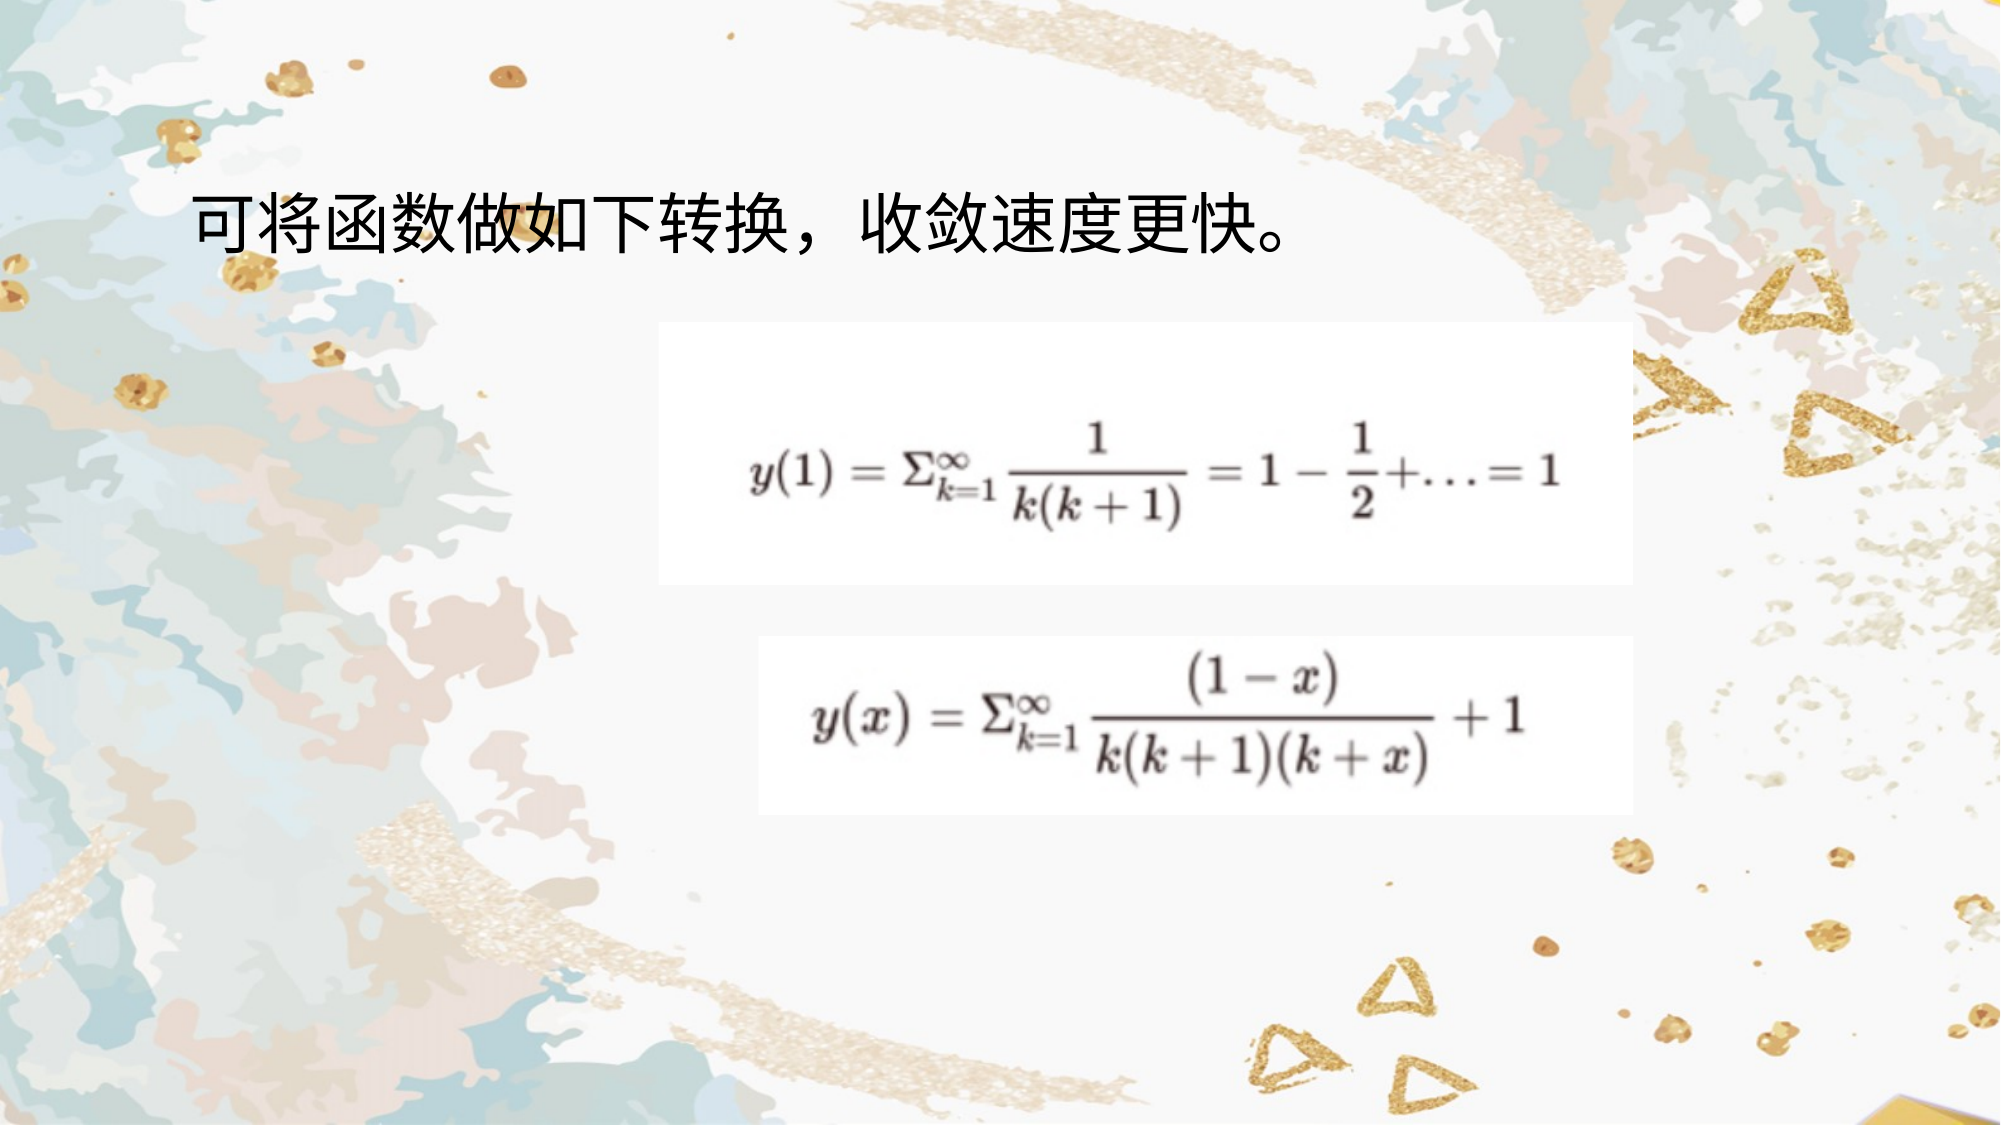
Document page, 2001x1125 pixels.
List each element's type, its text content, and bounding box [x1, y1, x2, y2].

text_box 可将函数做如下转换，收敛速度更快。 [175, 174, 1290, 270]
picture [0, 0, 2001, 1125]
